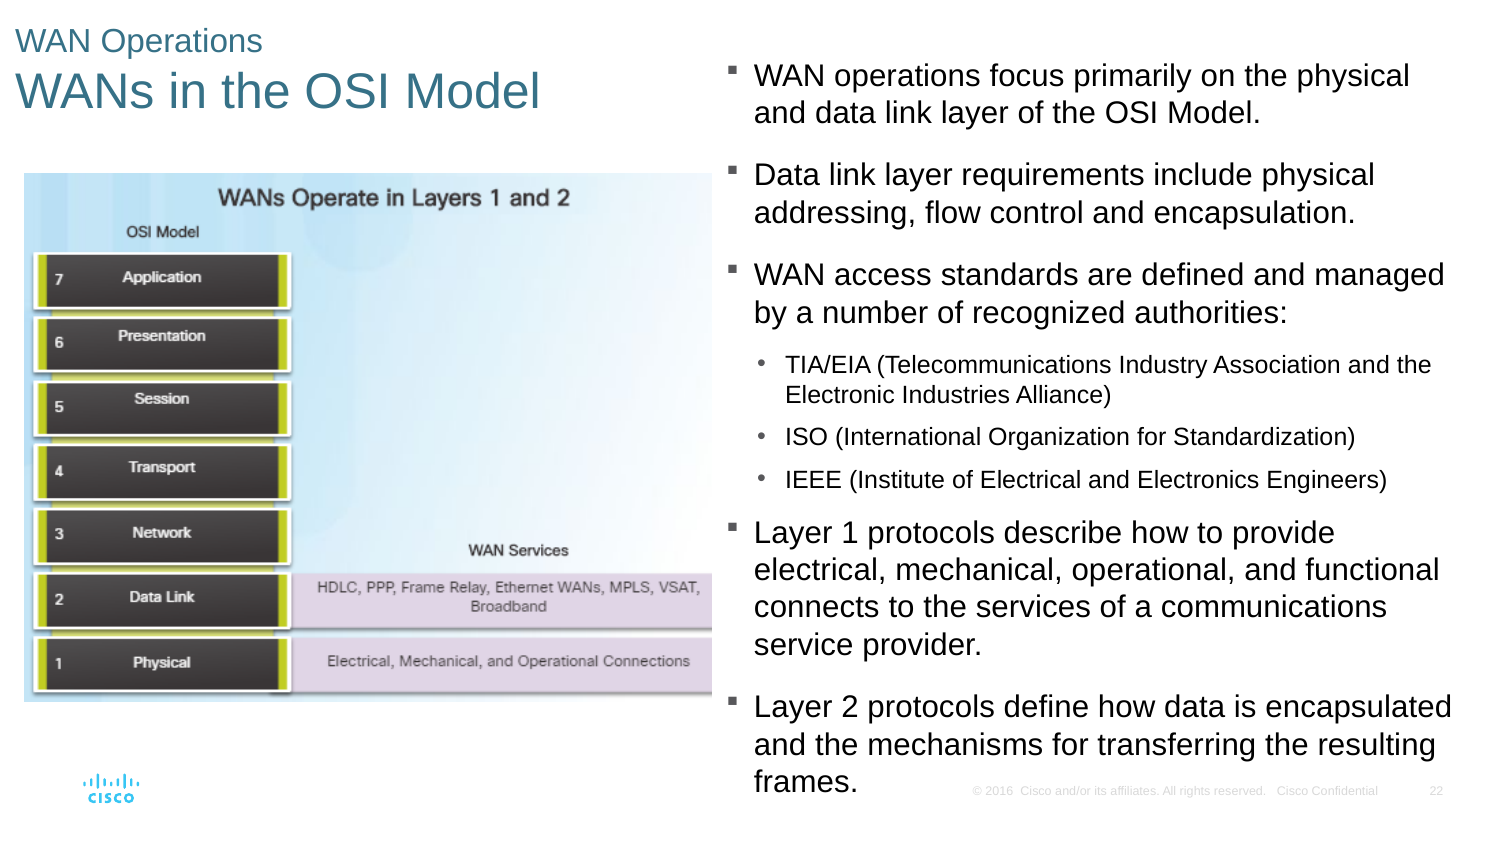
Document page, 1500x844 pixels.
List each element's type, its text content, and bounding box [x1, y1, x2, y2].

picture [23, 173, 712, 702]
list WAN operations focus primarily on the physical and data link layer of the OSI Model. Data link layer requirements include physical addressing, flow control and encapsulation. WAN access standards are defined and managed by a number of recognized authorities: TIA/EIA (Telecommunications Industry Association and the Electronic Industries Alliance) ISO (International Organization for Standardization) IEEE (Institute of Electrical and Electronics Engineers) Layer 1 protocols describe how to provide electrical, mechanical, operational, and functional connects to the services of a communications service provider. Layer 2 protocols define how data is encapsulated and the mechanisms for transferring the resulting frames. [711, 47, 1491, 791]
title WAN Operations WANs in the OSI Model [0, 6, 847, 131]
